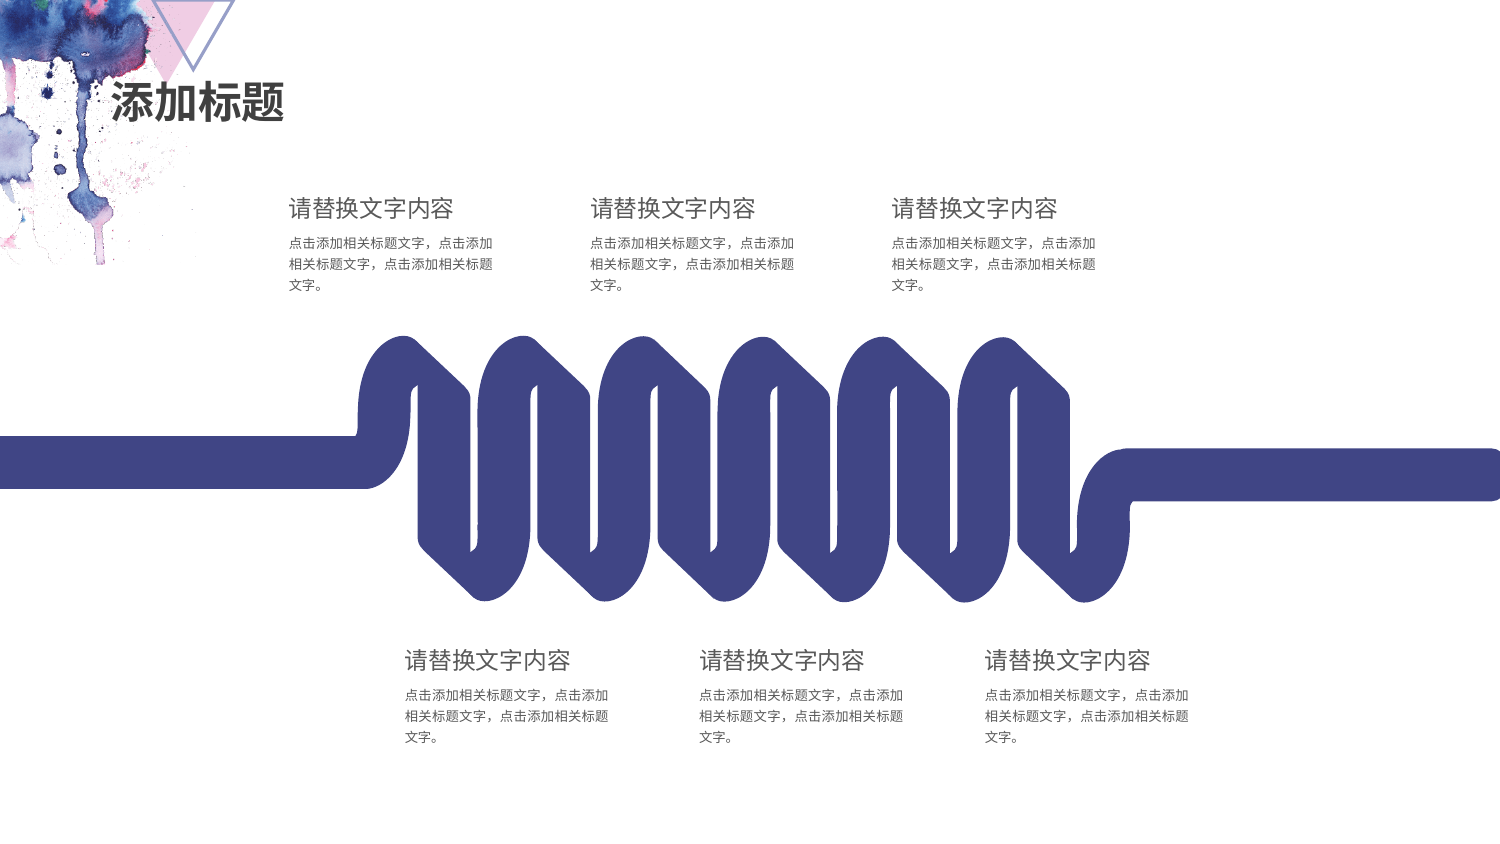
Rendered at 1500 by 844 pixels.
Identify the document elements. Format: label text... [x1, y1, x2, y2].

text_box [954, 328, 1074, 611]
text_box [809, 328, 954, 611]
text_box 点击添加相关标题文字，点击添加相关标题文字，点击添加相关标题文字。 [273, 223, 508, 301]
text_box 请替换文字内容 [970, 638, 1189, 675]
text_box 请替换文字内容 [684, 638, 903, 675]
text_box 请替换文字内容 [876, 186, 1095, 223]
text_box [0, 335, 475, 599]
text_box 点击添加相关标题文字，点击添加相关标题文字，点击添加相关标题文字。 [575, 223, 809, 301]
text_box 请替换文字内容 [443, 186, 492, 223]
text_box [1074, 448, 1500, 603]
text_box 点击添加相关标题文字，点击添加相关标题文字，点击添加相关标题文字。 [390, 675, 624, 753]
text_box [0, 0, 443, 278]
text_box 请替换文字内容 [390, 638, 609, 675]
text_box 请替换文字内容 [575, 186, 794, 223]
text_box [594, 327, 714, 610]
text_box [714, 336, 834, 602]
text_box 点击添加相关标题文字，点击添加相关标题文字，点击添加相关标题文字。 [876, 223, 1111, 301]
text_box 点击添加相关标题文字，点击添加相关标题文字，点击添加相关标题文字。 [684, 675, 918, 753]
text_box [450, 327, 594, 610]
text_box 点击添加相关标题文字，点击添加相关标题文字，点击添加相关标题文字。 [970, 675, 1204, 753]
